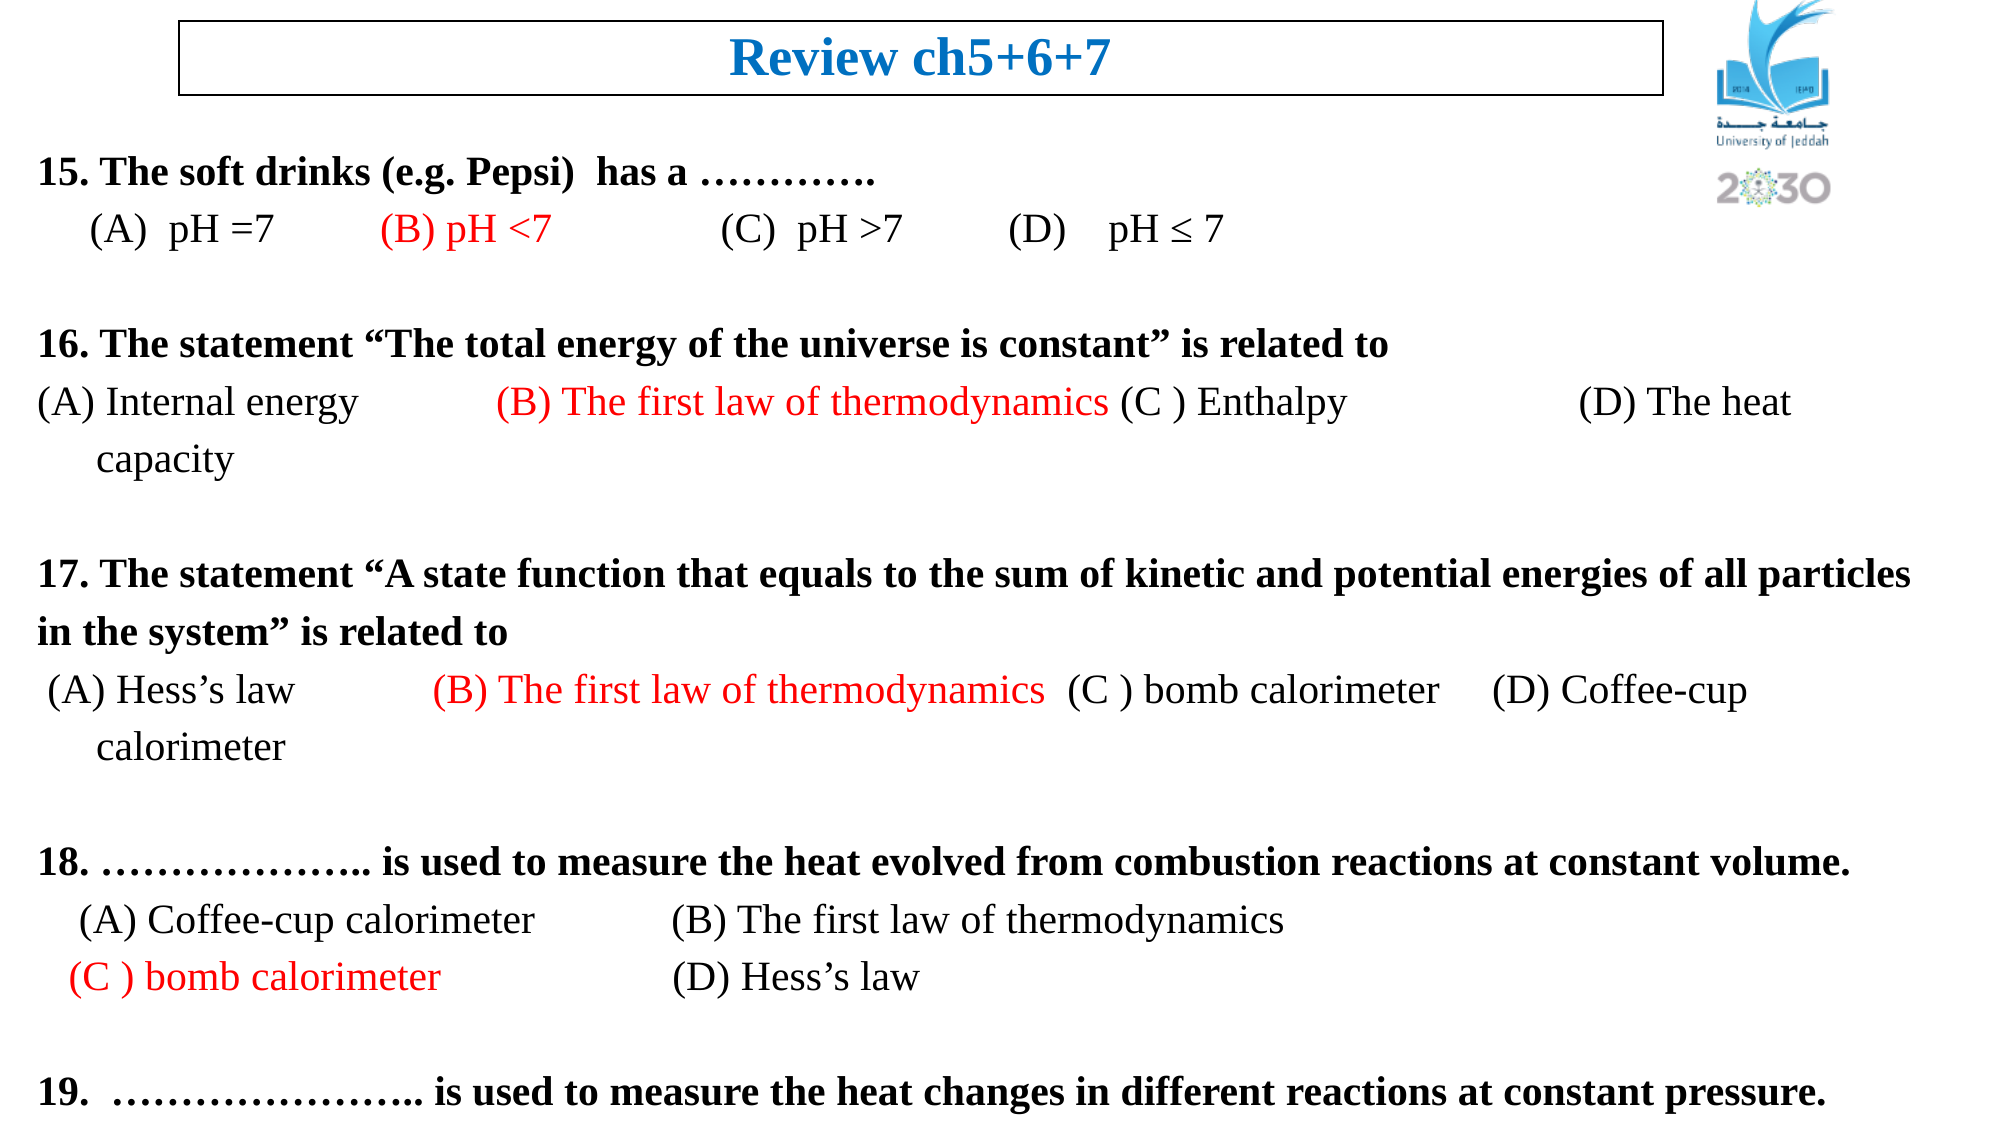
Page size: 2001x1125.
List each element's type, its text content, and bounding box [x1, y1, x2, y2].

text_box Review ch5+6+7 [178, 20, 1664, 96]
text_box 15. The soft drinks (e.g. Pepsi) has a …………. (A) pH =7 (B) pH <7 (C) pH >7 (D) pH ≤ 7 16. The statement “The total energy of the universe is constant” is related to (A) Internal energy (B) The first law of thermodynamics (C ) Enthalpy (D) The heat capacity 17. The statement “A state function that equals to the sum of kinetic and potential energies of all particles in the system” is related to (A) Hess’s law (B) The first law of thermodynamics (C ) bomb calorimeter (D) Coffee-cup calorimeter 18. ……………….. is used to measure the heat evolved from combustion reactions at constant volume. (A) Coffee-cup calorimeter (B) The first law of thermodynamics (C ) bomb calorimeter (D) Hess’s law 19. ………………….. is used to measure the heat changes in different reactions at constant pressure. (A) Hess’s law (B) The first law of thermodynamics (C ) bomb calorimeter (D) Coffee-cup calorimeter [22, 128, 1955, 1125]
picture [1697, 0, 1851, 213]
